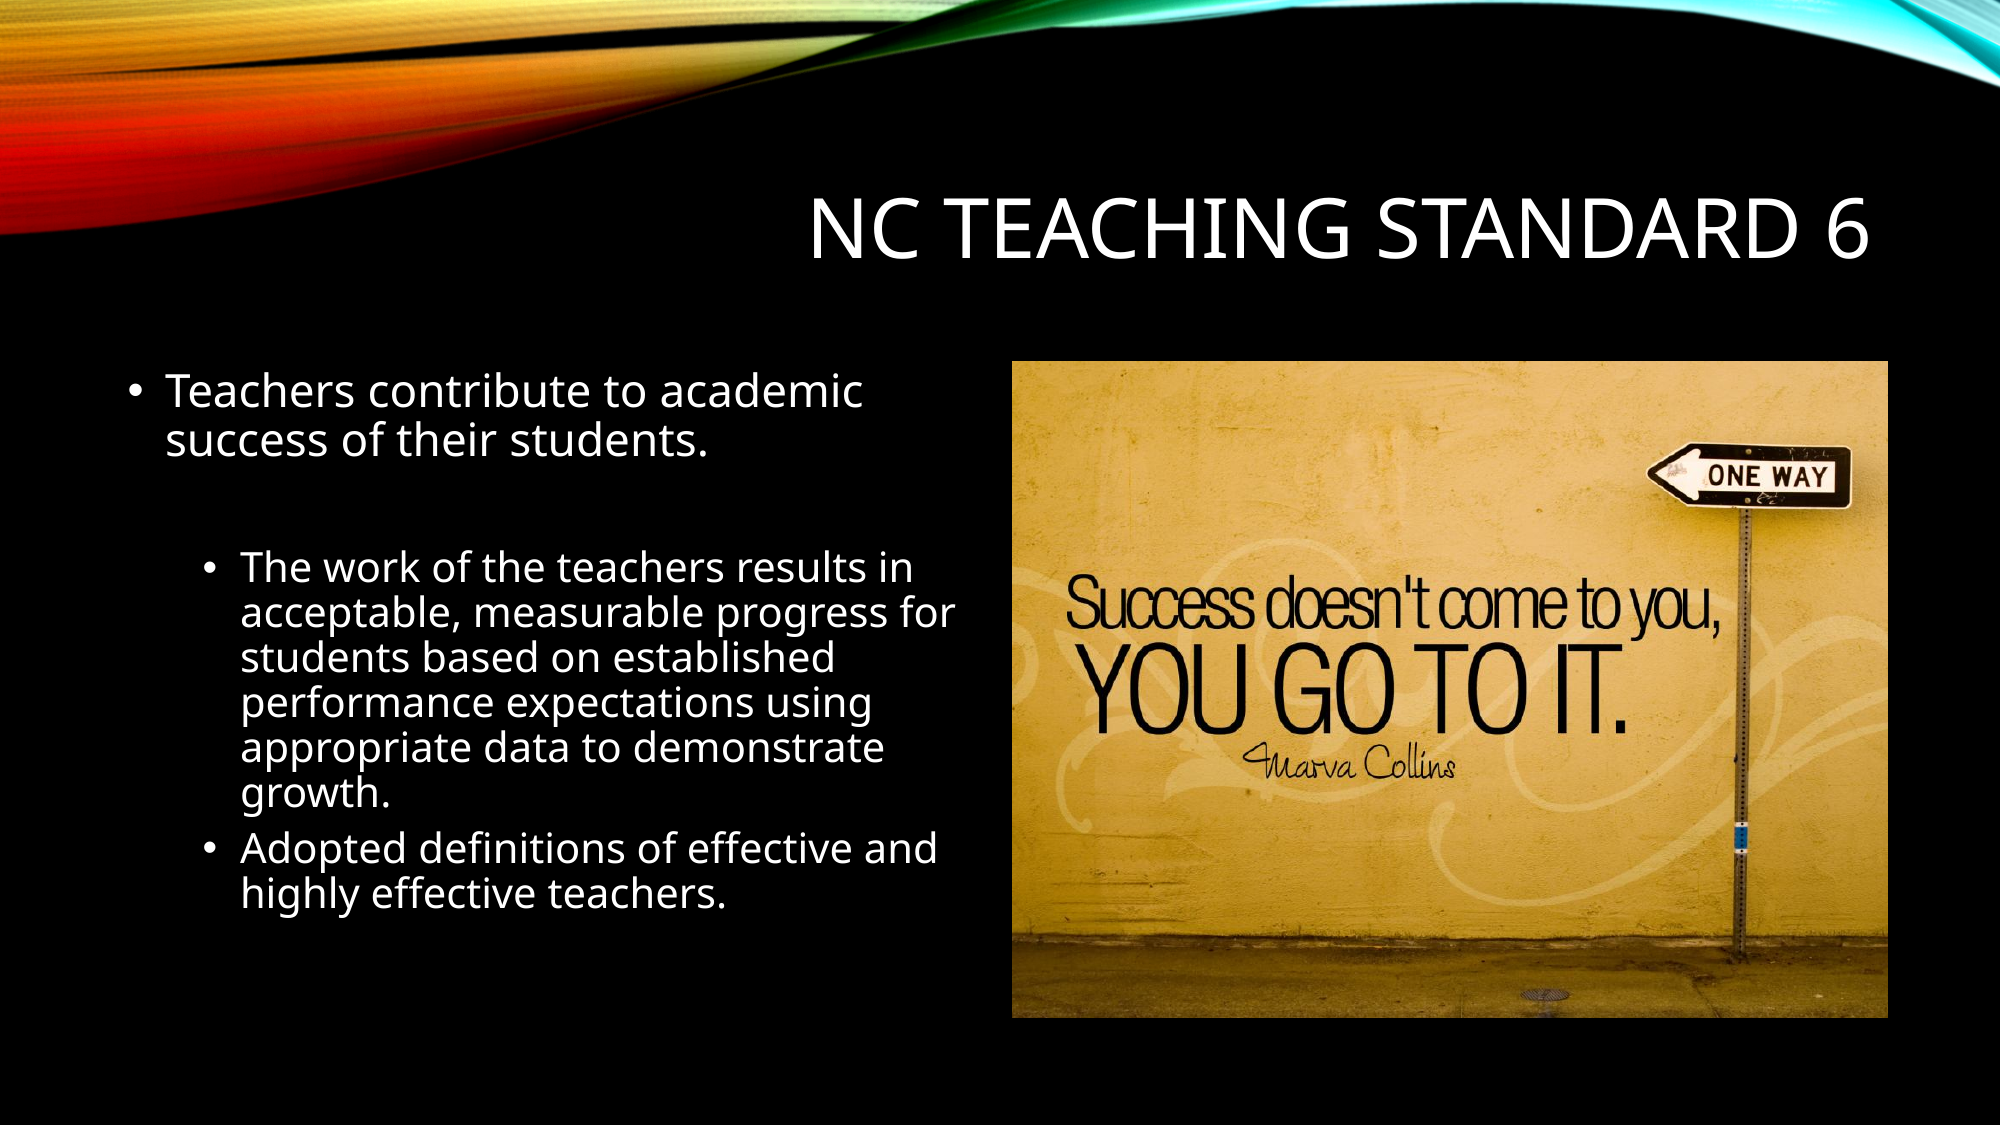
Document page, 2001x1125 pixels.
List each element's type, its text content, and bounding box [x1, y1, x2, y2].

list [1012, 361, 1888, 1019]
picture [0, 0, 2000, 237]
list Teachers contribute to academic success of their students. The work of the teachers results in acceptable, measurable progress for students based on established performance expectations using appropriate data to demonstrate growth. Adopted definitions of effective and highly effective teachers. [112, 360, 988, 1021]
title NC Teaching Standard 6 [474, 125, 1888, 338]
